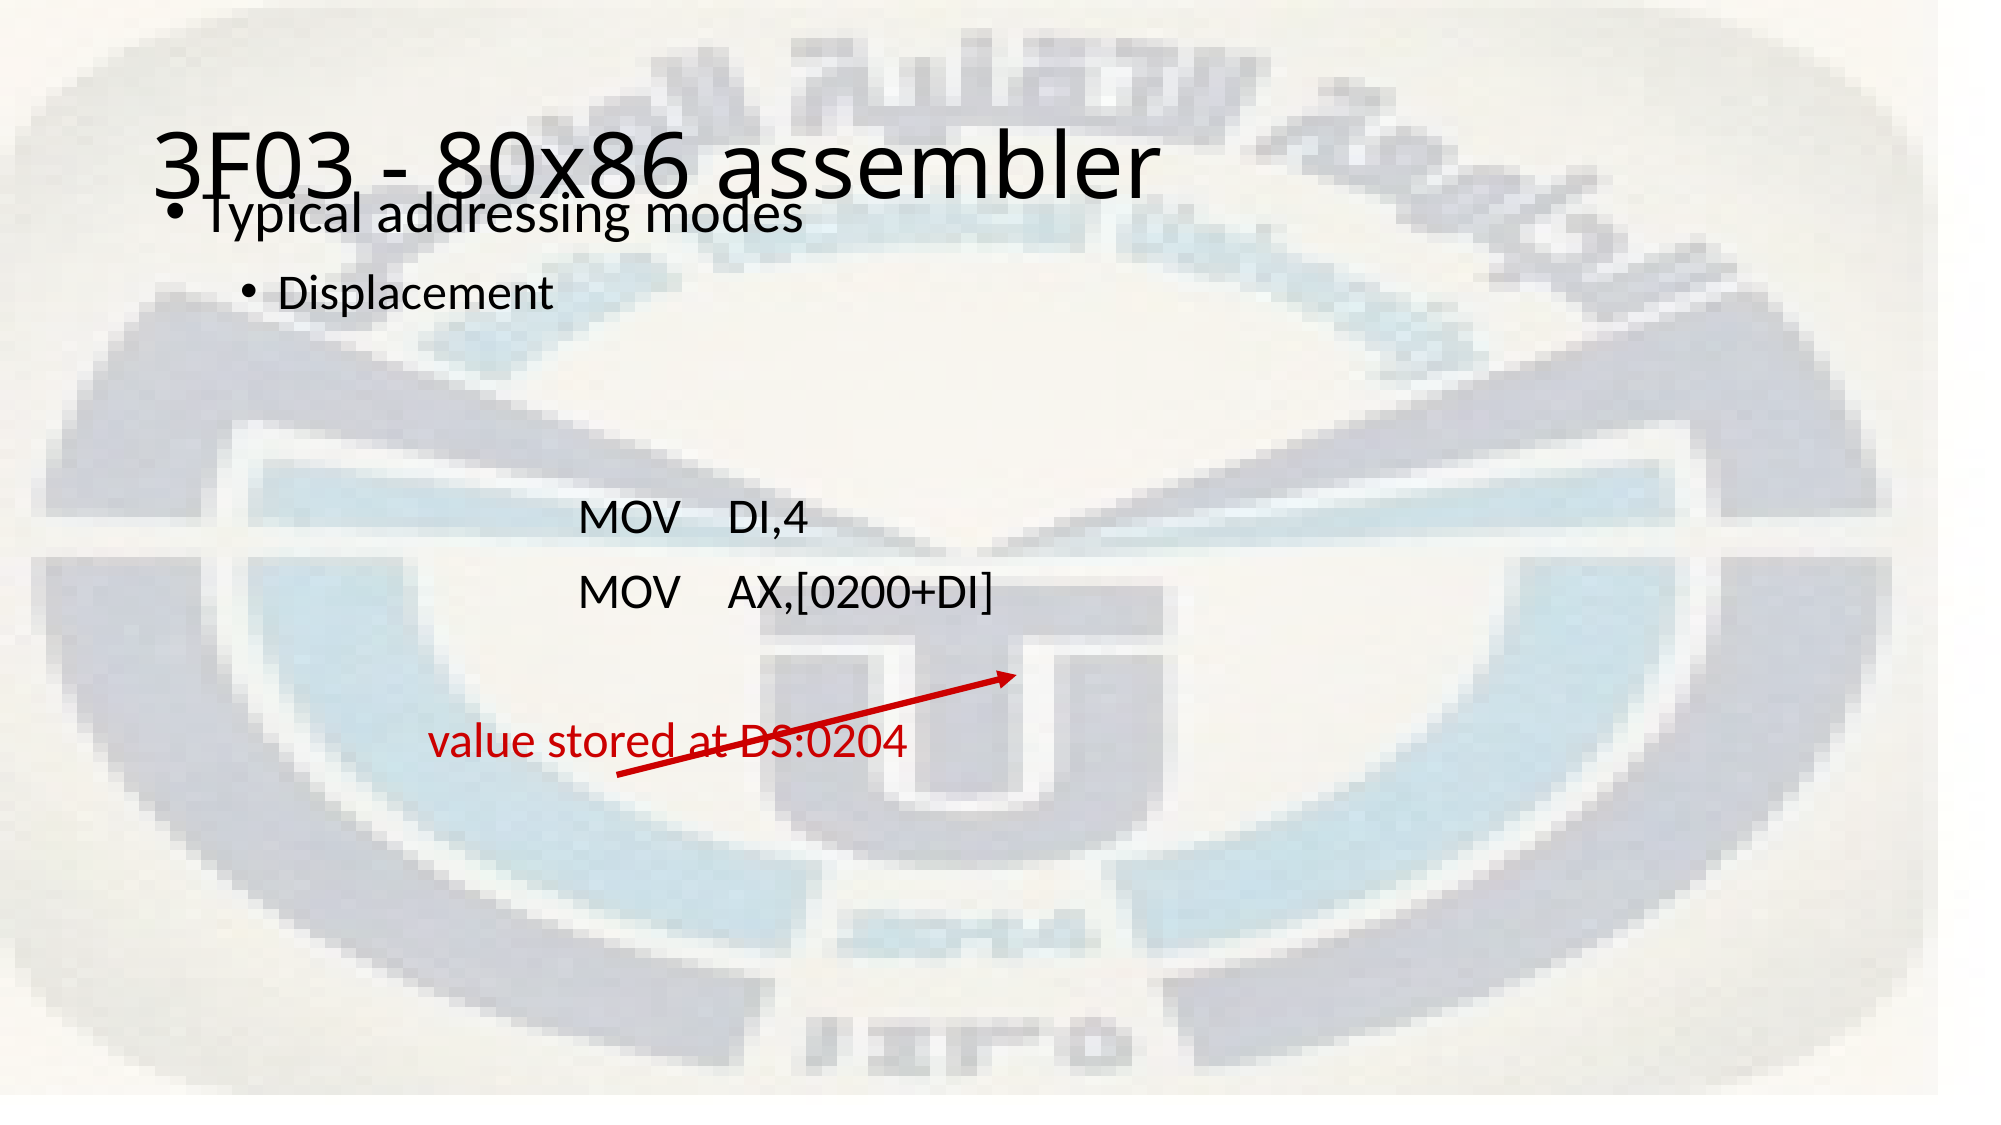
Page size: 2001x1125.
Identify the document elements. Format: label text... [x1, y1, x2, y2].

title 3F03 - 80x86 assembler [137, 59, 1863, 278]
list Typical addressing modes Displacement MOV DI,4 MOV AX,[0200+DI] value stored at DS:0204 [150, 174, 1917, 1063]
text_box Label Operator Operand[s] ;Comment INIT: mov ax, bx ; Copy contents of bx into ax Label - INIT: Operator - mov Operands - ax and bx Comment - alphanumeric string between ; and \n Not case sensitive Unlike other assemblers, destination operand is first mov is the mnemonic that the assembler translates into an opcode [0, 0, 2000, 1125]
text_box [616, 671, 1017, 776]
